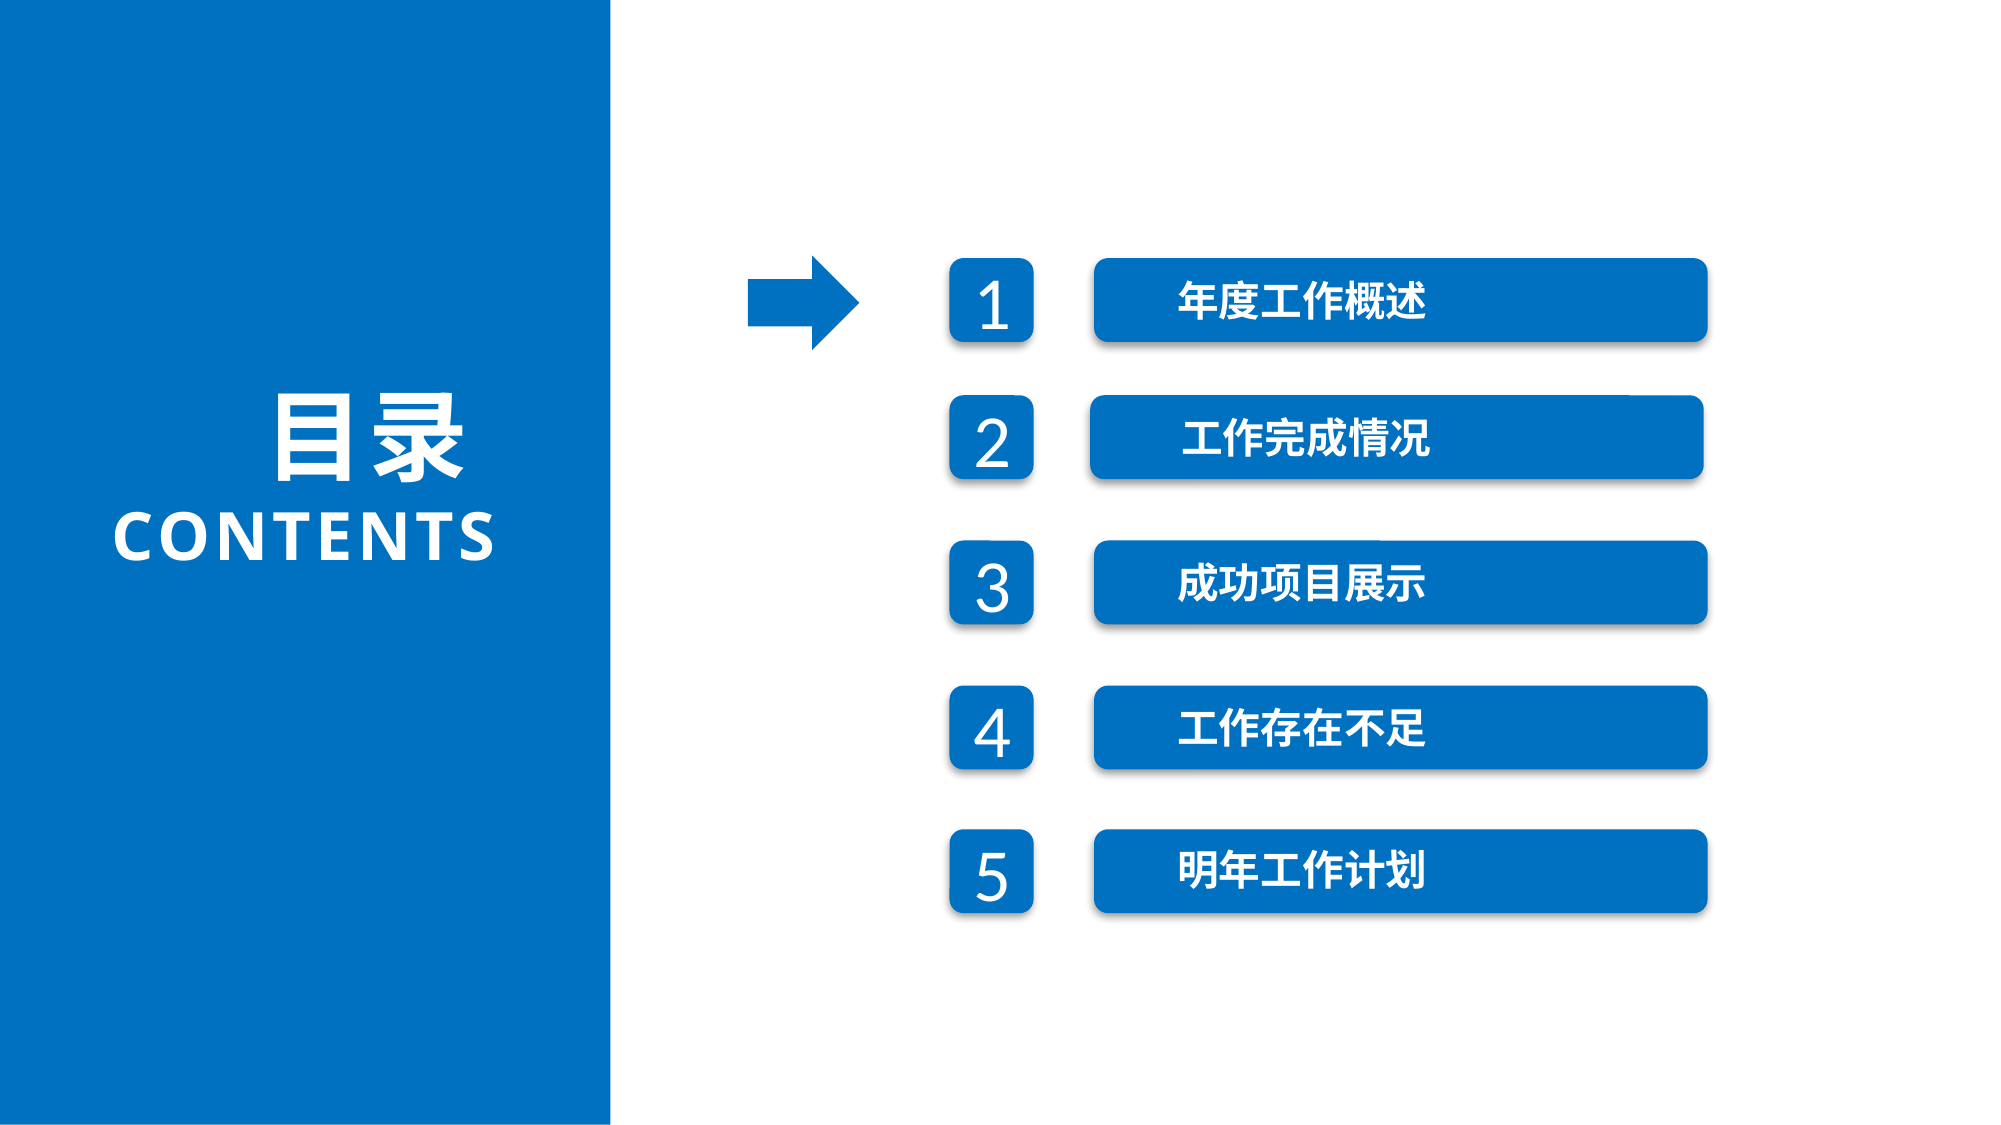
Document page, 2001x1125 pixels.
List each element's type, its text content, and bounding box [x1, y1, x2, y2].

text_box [1093, 829, 1708, 914]
text_box 4 [947, 683, 1036, 772]
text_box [1093, 685, 1708, 770]
text_box 2 [947, 393, 1036, 482]
text_box 5 [947, 827, 1036, 916]
text_box 目录 CONTENTS [55, 364, 516, 584]
text_box [0, 0, 612, 1125]
text_box 1 [947, 255, 1036, 345]
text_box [1093, 257, 1708, 343]
text_box [745, 253, 862, 352]
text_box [1089, 394, 1704, 480]
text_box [1093, 540, 1708, 625]
text_box 3 [947, 538, 1036, 627]
